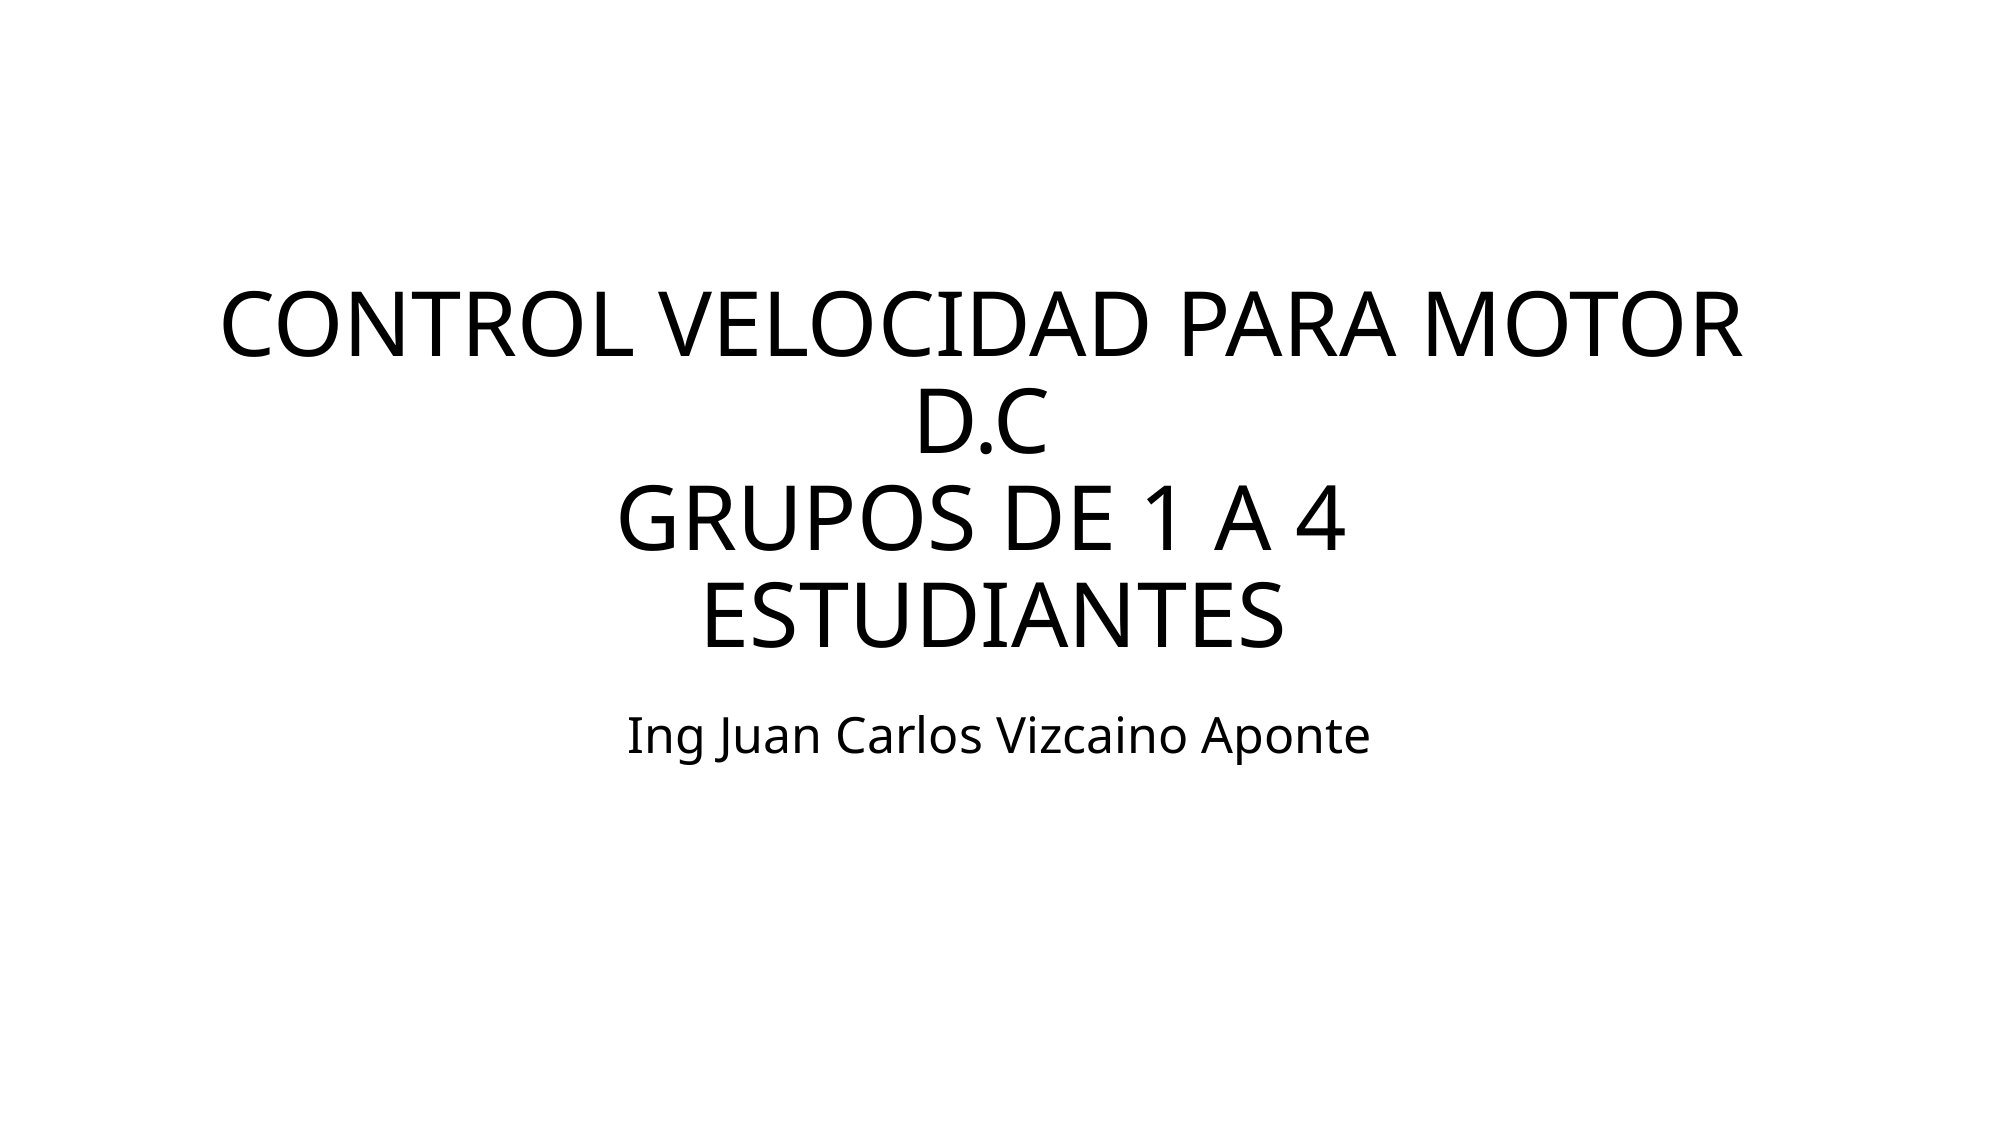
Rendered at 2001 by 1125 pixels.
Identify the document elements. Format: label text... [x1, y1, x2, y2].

subtitle Ing Juan Carlos Vizcaino Aponte [249, 703, 1750, 975]
title CONTROL VELOCIDAD PARA MOTOR D.C GRUPOS DE 1 A 4 ESTUDIANTES [131, 268, 1833, 675]
